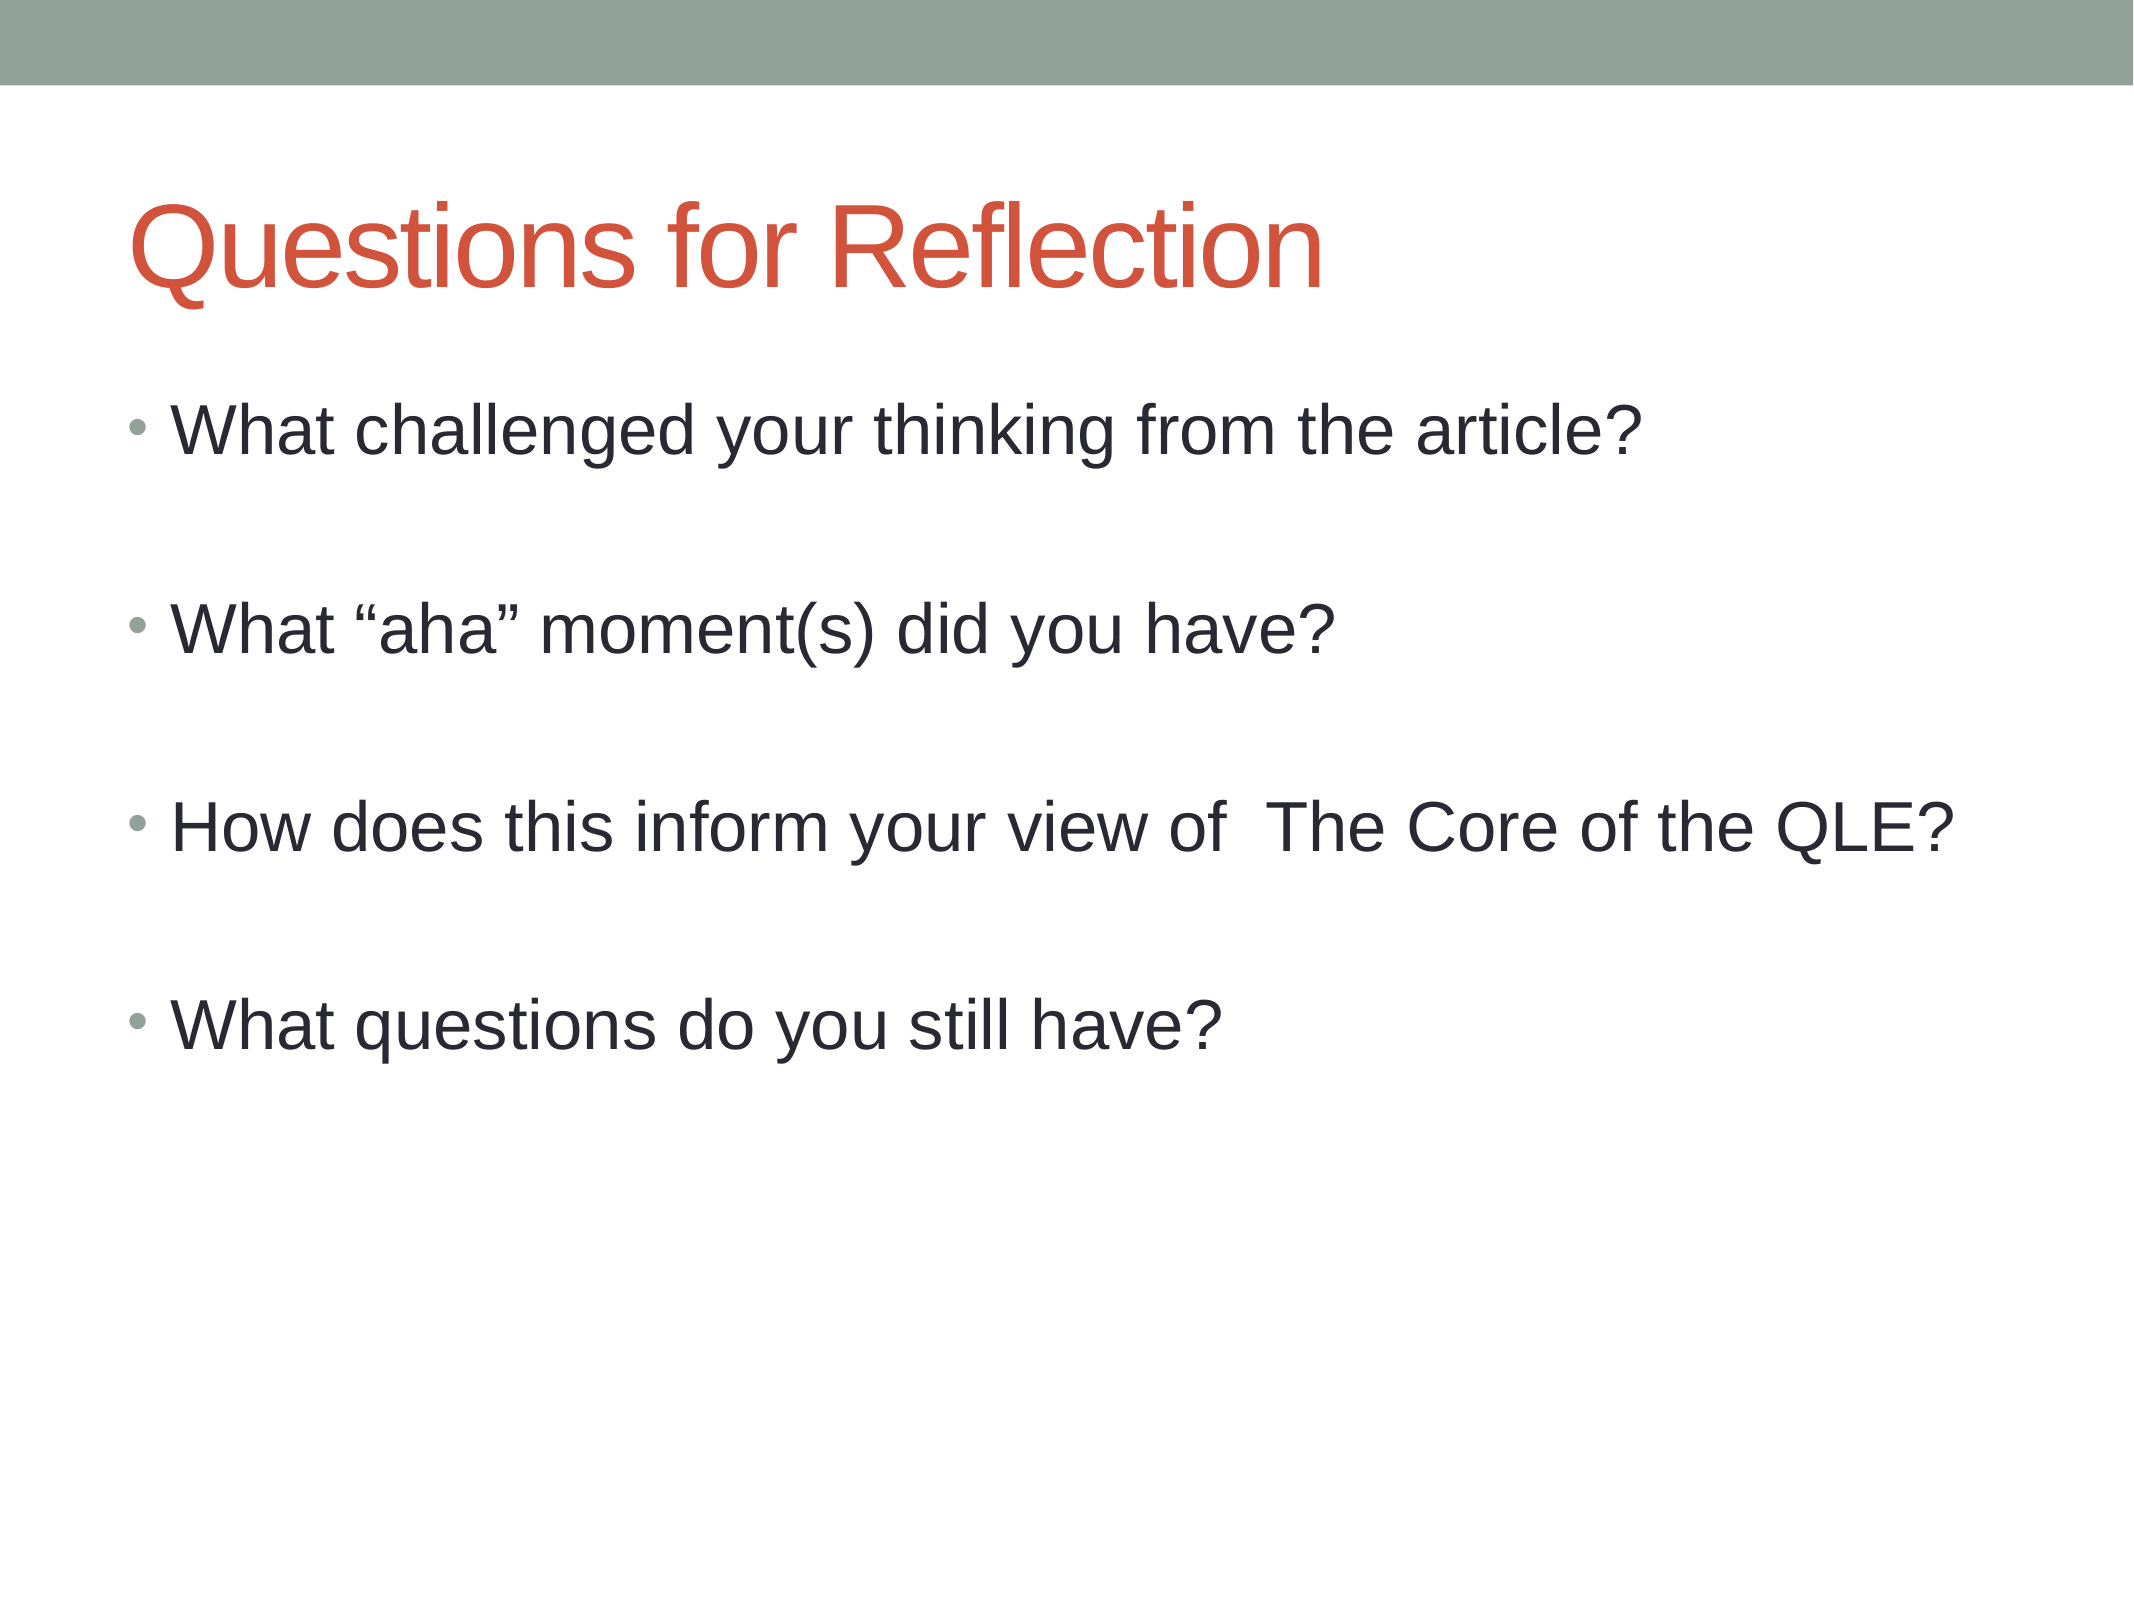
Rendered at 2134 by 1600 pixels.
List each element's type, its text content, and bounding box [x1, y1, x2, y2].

title Questions for Reflection [106, 124, 2027, 356]
list What challenged your thinking from the article? What “aha” moment(s) did you have? How does this inform your view of The Core of the QLE? What questions do you still have? [106, 373, 2027, 1512]
